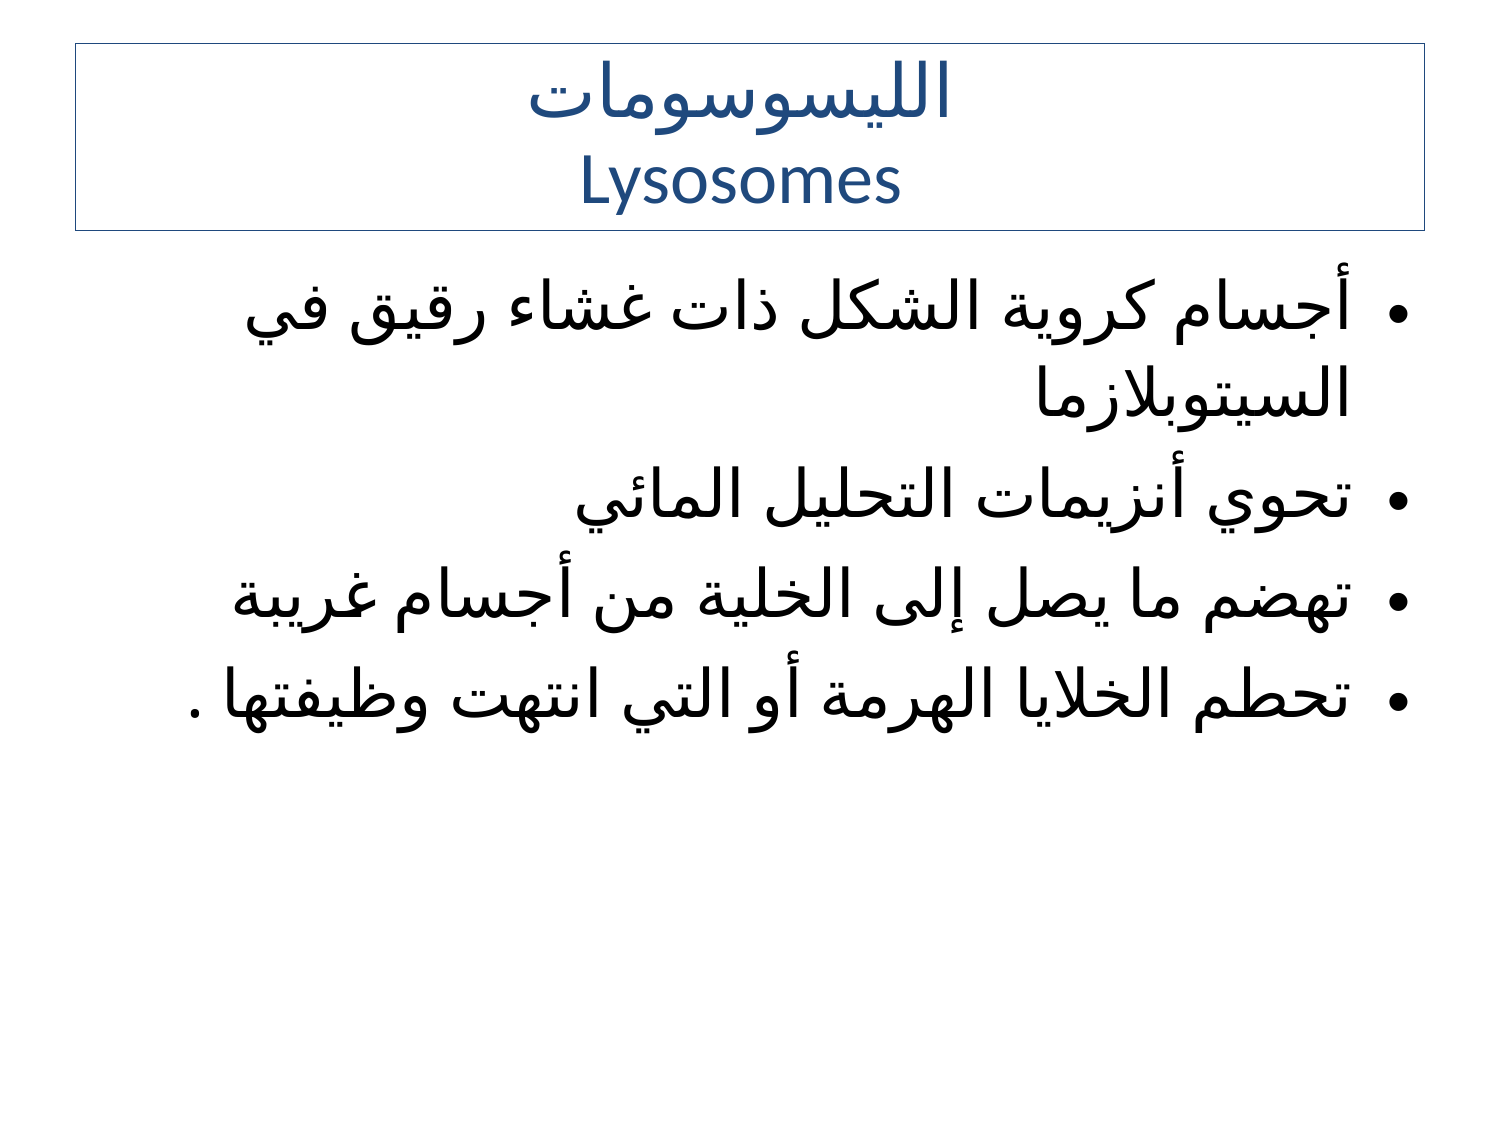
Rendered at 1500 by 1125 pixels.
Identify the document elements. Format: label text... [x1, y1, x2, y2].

list أجسام كروية الشكل ذات غشاء رقيق في السيتوبلازما تحوي أنزيمات التحليل المائي تهضم ما يصل إلى الخلية من أجسام غريبة تحطم الخلايا الهرمة أو التي انتهت وظيفتها . [75, 262, 1425, 1005]
title الليسوسومات Lysosomes [75, 43, 1425, 231]
